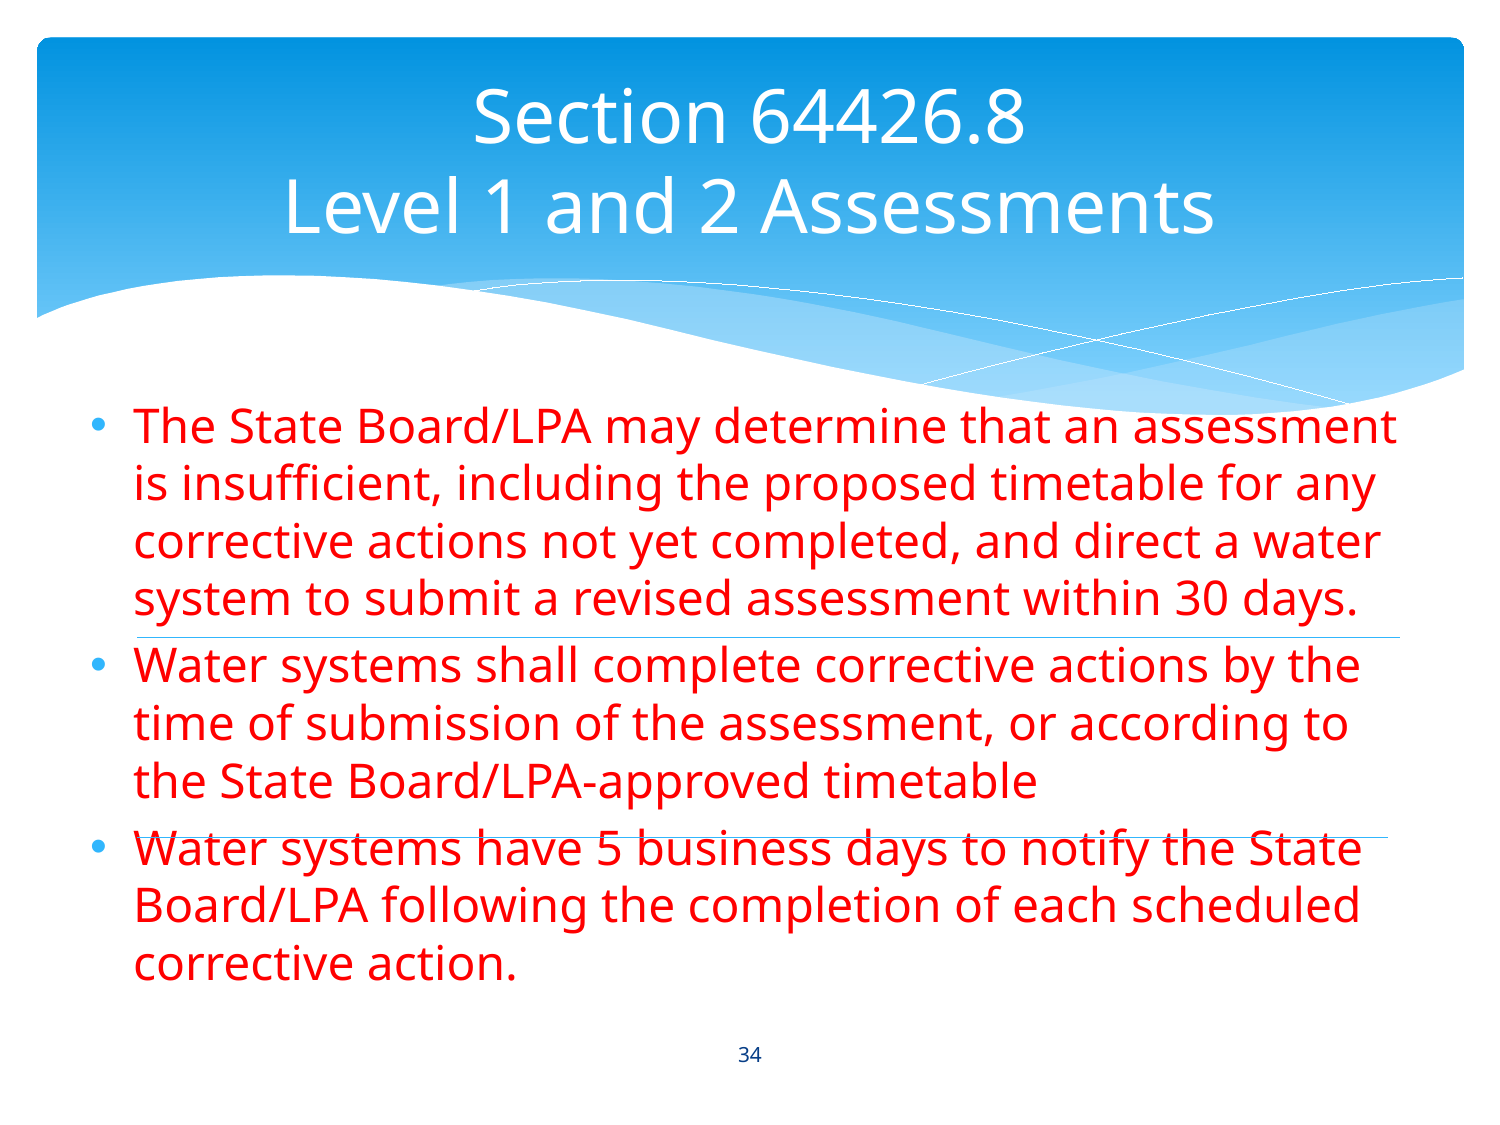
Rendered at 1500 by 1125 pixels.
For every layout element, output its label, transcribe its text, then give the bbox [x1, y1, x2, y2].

title Section 64426.8 Level 1 and 2 Assessments [75, 55, 1425, 261]
list The State Board/LPA may determine that an assessment is insufficient, including the proposed timetable for any corrective actions not yet completed, and direct a water system to submit a revised assessment within 30 days. Water systems shall complete corrective actions by the time of submission of the assessment, or according to the State Board/LPA-approved timetable Water systems have 5 business days to notify the State Board/LPA following the completion of each scheduled corrective action. [75, 387, 1429, 1038]
slide_number 34 [654, 1025, 846, 1086]
